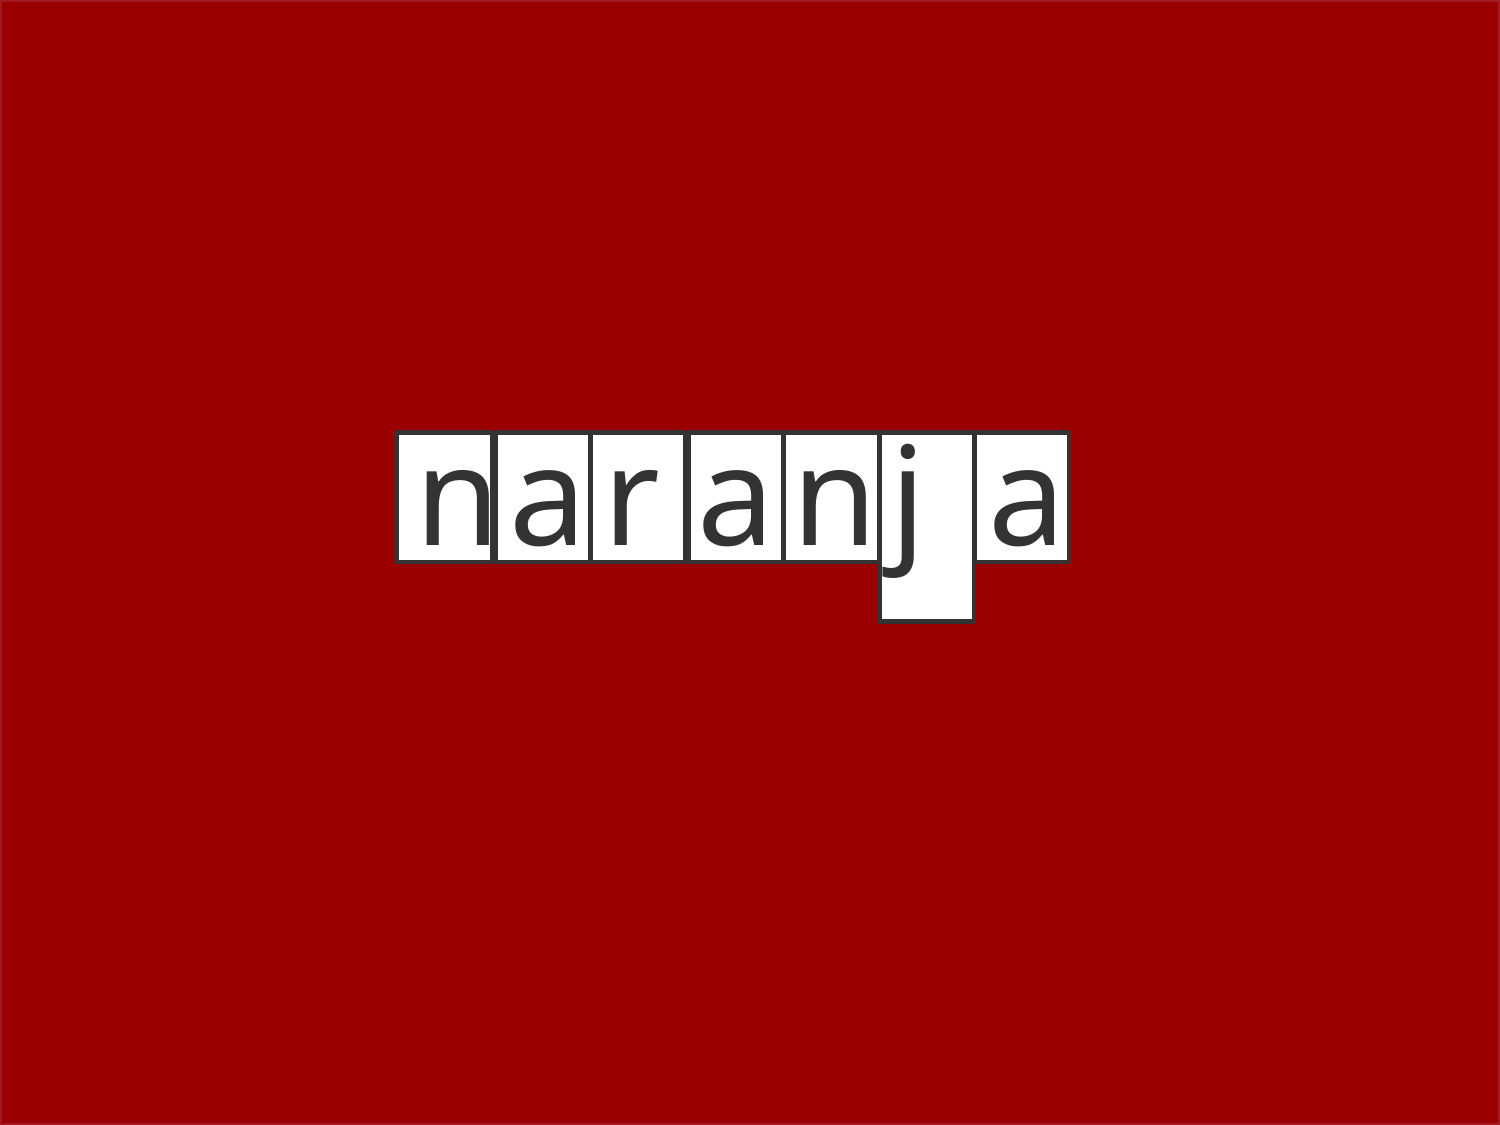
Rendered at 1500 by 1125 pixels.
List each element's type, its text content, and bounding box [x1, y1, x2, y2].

text_box [0, 0, 1500, 1125]
text_box n [400, 400, 495, 581]
text_box a [682, 400, 777, 581]
text_box [878, 430, 976, 624]
text_box r [588, 400, 682, 581]
text_box a [495, 400, 588, 581]
text_box j [875, 400, 970, 581]
text_box [395, 430, 400, 564]
text_box n [777, 400, 872, 581]
text_box a [973, 400, 1069, 581]
